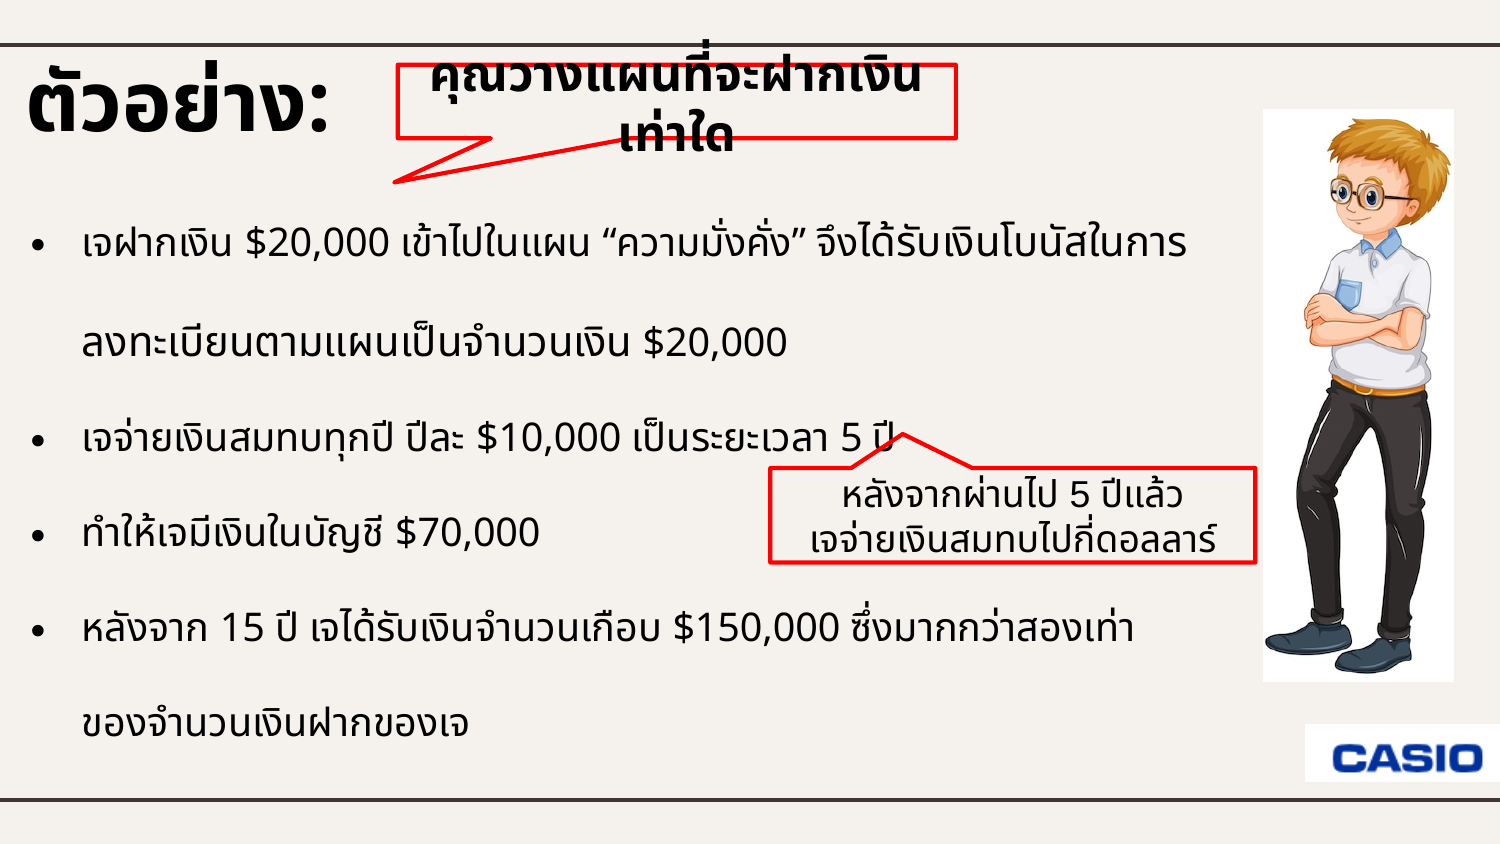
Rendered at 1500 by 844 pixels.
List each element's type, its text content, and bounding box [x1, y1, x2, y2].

text_box คุณวางแผนที่จะฝากเงินเท่าใด [394, 64, 956, 183]
picture [1262, 109, 1454, 683]
picture [1305, 723, 1500, 783]
text_box หลังจากผ่านไป 5 ปีแล้ว เจจ่ายเงินสมทบไปกี่ดอลลาร์ [770, 433, 1256, 563]
text_box ตัวอย่าง: เจฝากเงิน $20,000 เข้าไปในแผน “ความมั่งคั่ง” จึงได้รับเงินโบนัสในการลงทะเบียนตามแผนเป็นจำนวนเงิน $20,000 เจจ่ายเงินสมทบทุกปี ปีละ $10,000 เป็นระยะเวลา 5 ปี ทำให้เจมีเงินในบัญชี $70,000 หลังจาก 15 ปี เจได้รับเงินจำนวนเกือบ $150,000 ซึ่งมากกว่าสองเท่าของจำนวนเงินฝากของเจ [10, 0, 1205, 753]
